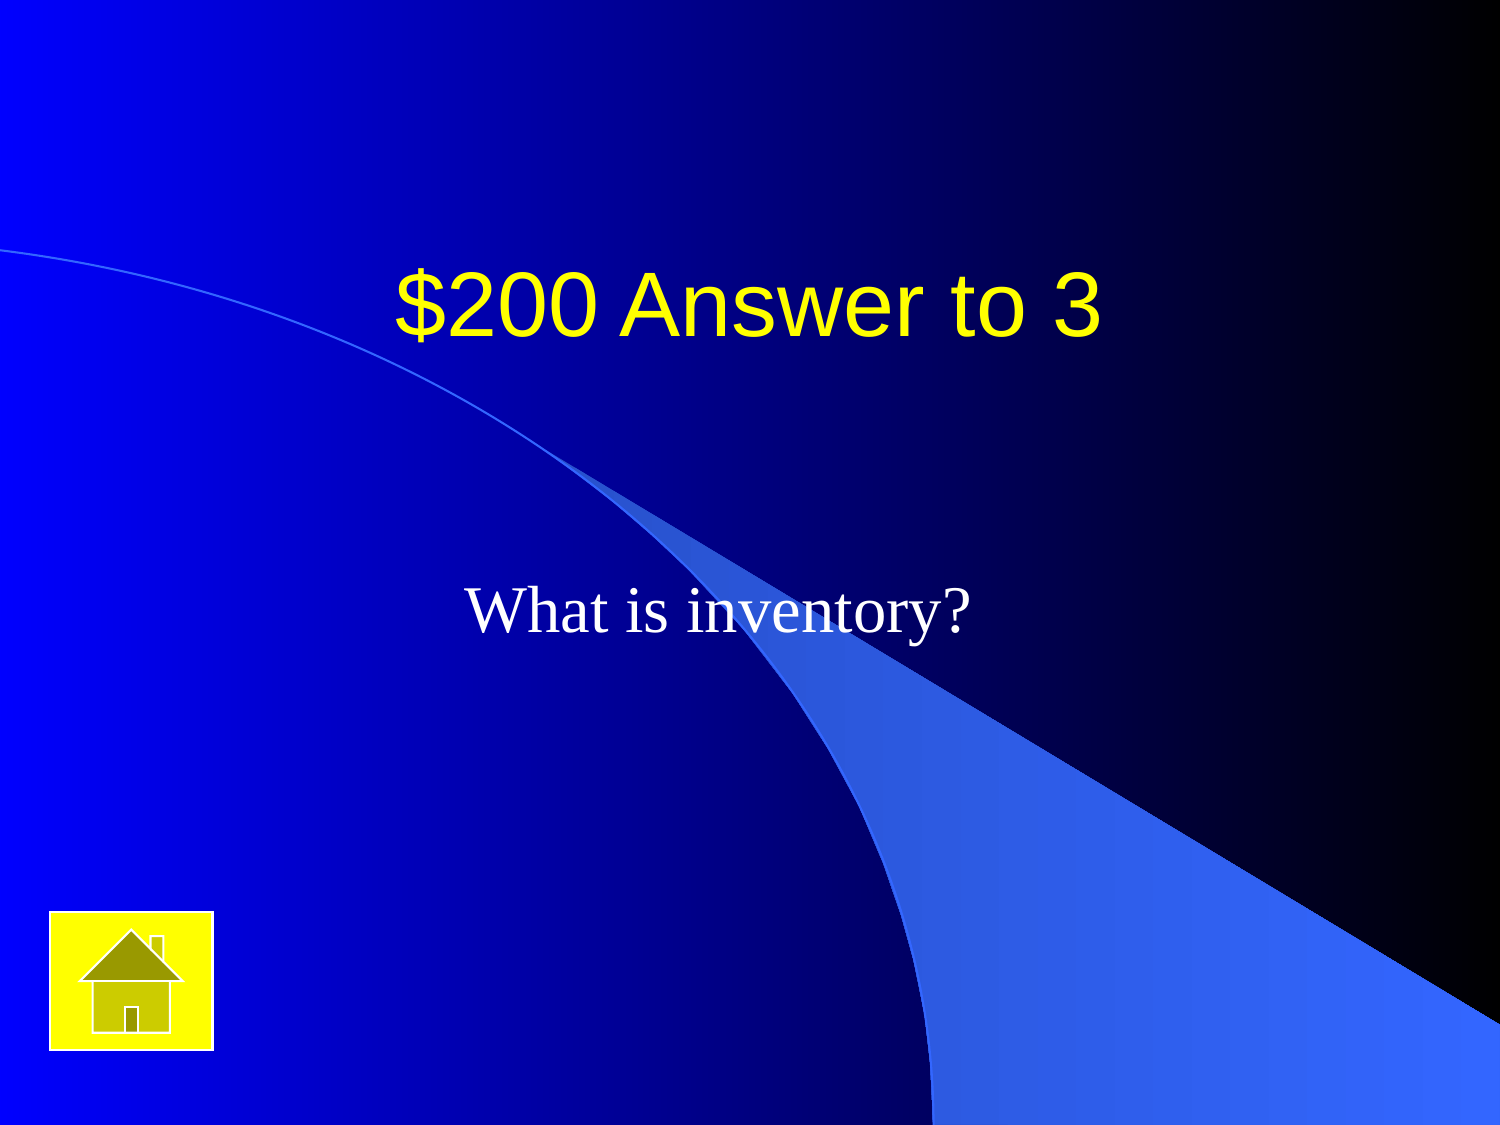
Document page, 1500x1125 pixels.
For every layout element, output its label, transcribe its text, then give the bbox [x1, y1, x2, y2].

subtitle What is inventory? [112, 462, 1326, 751]
title $200 Answer to 3 [112, 174, 1388, 363]
